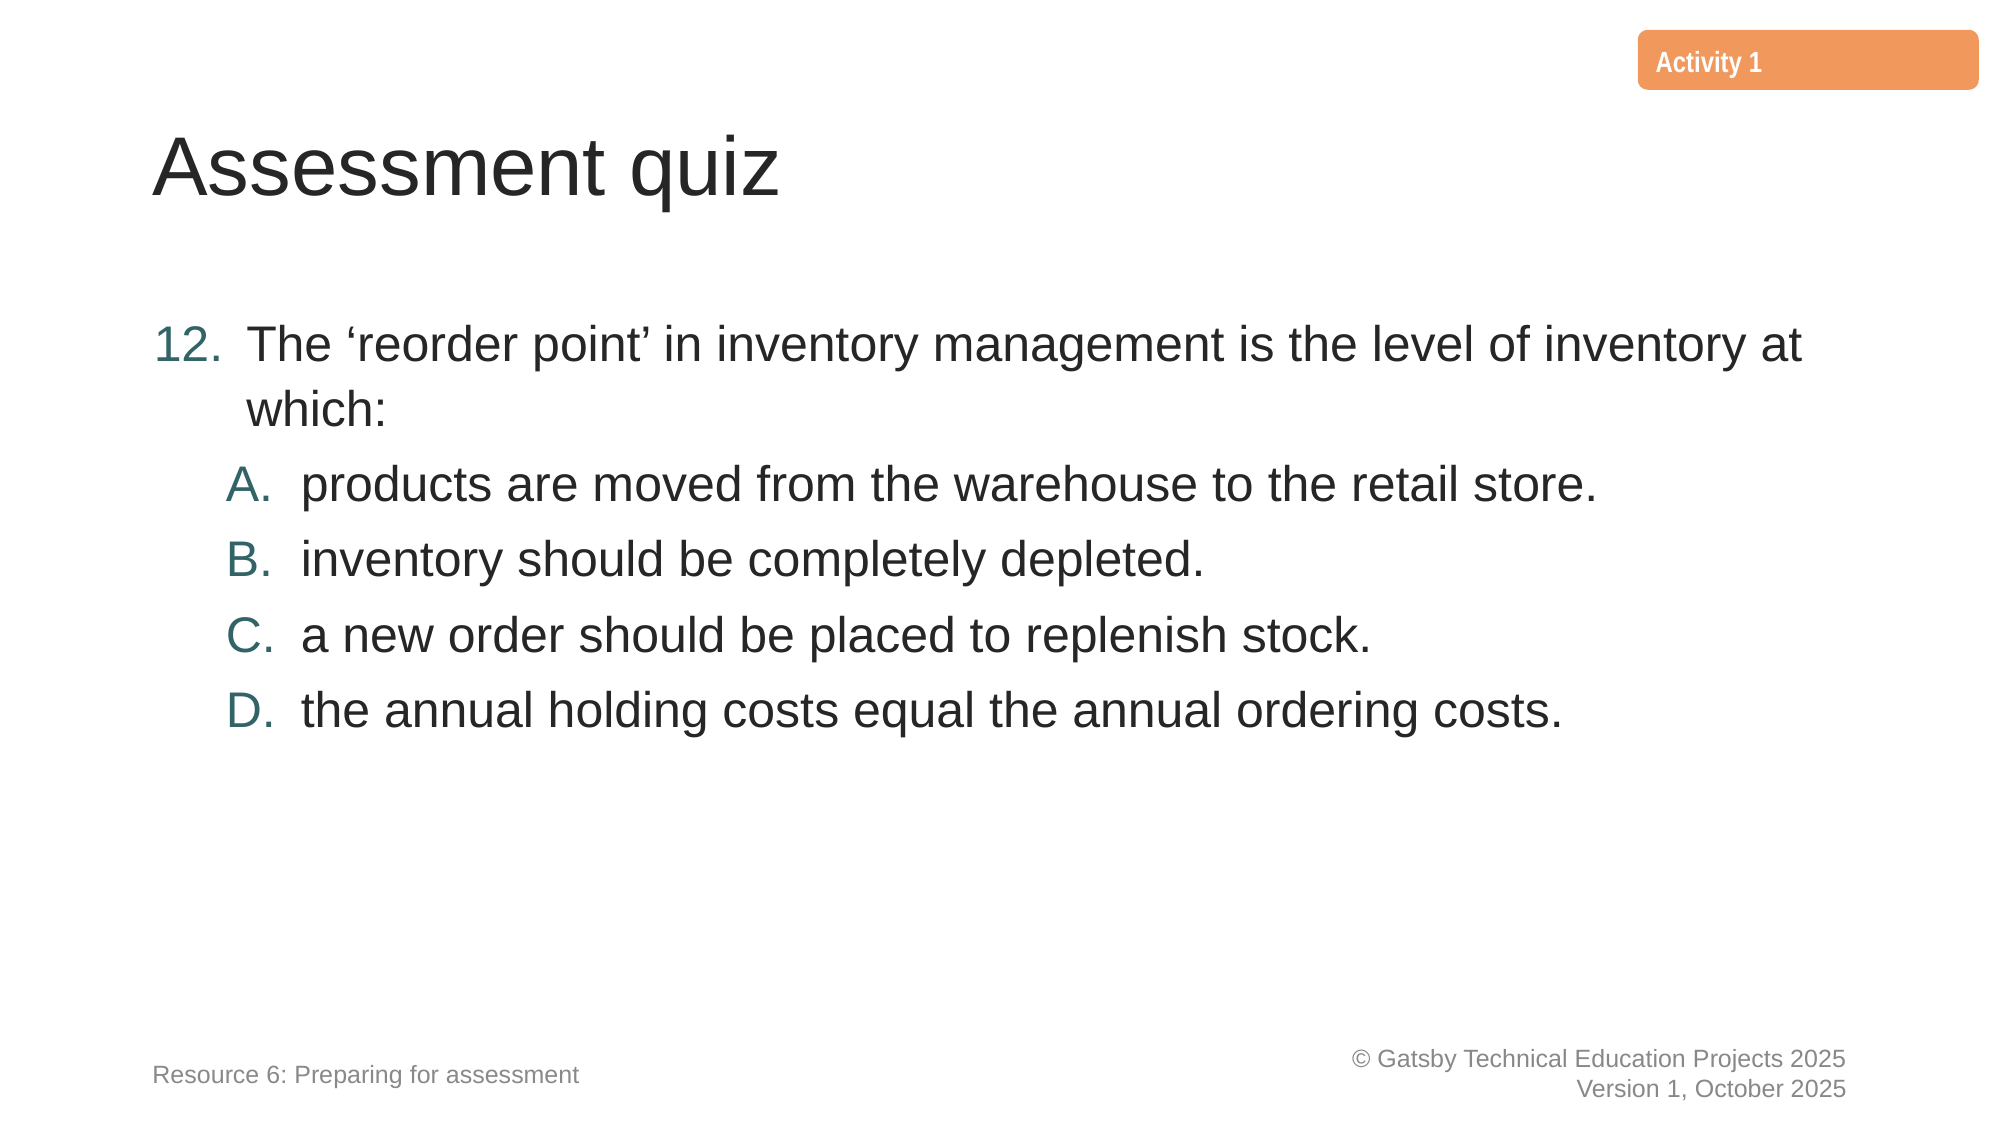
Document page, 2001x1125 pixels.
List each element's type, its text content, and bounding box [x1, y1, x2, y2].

title Assessment quiz [137, 59, 1863, 278]
text_box The ‘reorder point’ in inventory management is the level of inventory at which: products are moved from the warehouse to the retail store. inventory should be completely depleted. a new order should be placed to replenish stock. the annual holding costs equal the annual ordering costs. [137, 299, 1881, 1014]
list Resource 6: Preparing for assessment [137, 1042, 829, 1103]
text_box Activity 1 [1637, 29, 1979, 90]
